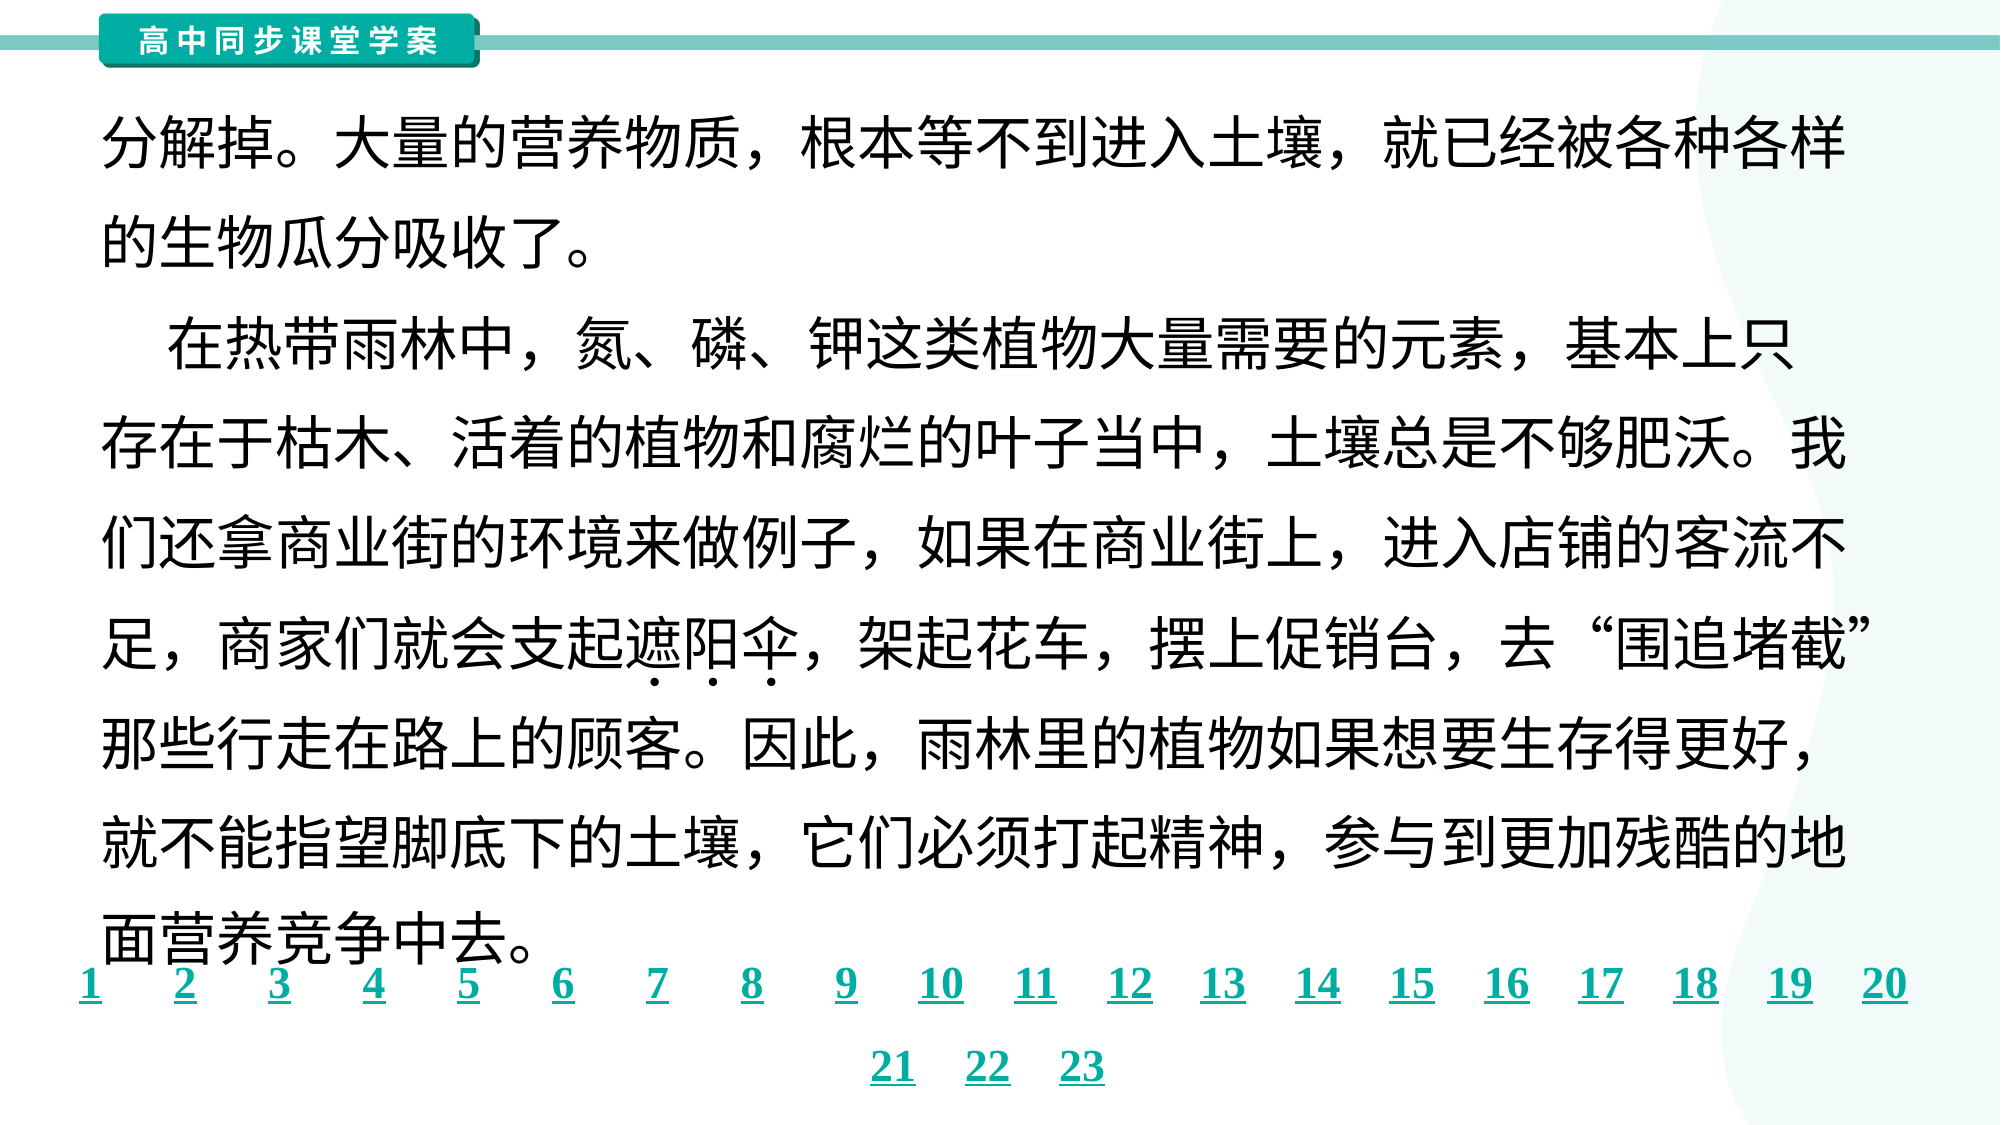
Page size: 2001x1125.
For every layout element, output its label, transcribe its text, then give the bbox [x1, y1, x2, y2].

picture [0, 0, 2000, 1125]
text_box 分解掉。大量的营养物质，根本等不到进入土壤，就已经被各种各样 的生物瓜分吸收了。 在热带雨林中，氮、磷、钾这类植物大量需要的元素，基本上只 存在于枯木、活着的植物和腐烂的叶子当中，土壤总是不够肥沃。我 们还拿商业街的环境来做例子，如果在商业街上，进入店铺的客流不 足，商家们就会支起遮阳伞，架起花车，摆上促销台，去“围追堵截” 那些行走在路上的顾客。因此，雨林里的植物如果想要生存得更好， 就不能指望脚底下的土壤，它们必须打起精神，参与到更加残酷的地 面营养竞争中去。#1.1.3 [100, 76, 1899, 962]
text_box [650, 677, 659, 687]
text_box [708, 677, 718, 687]
text_box [767, 677, 776, 687]
